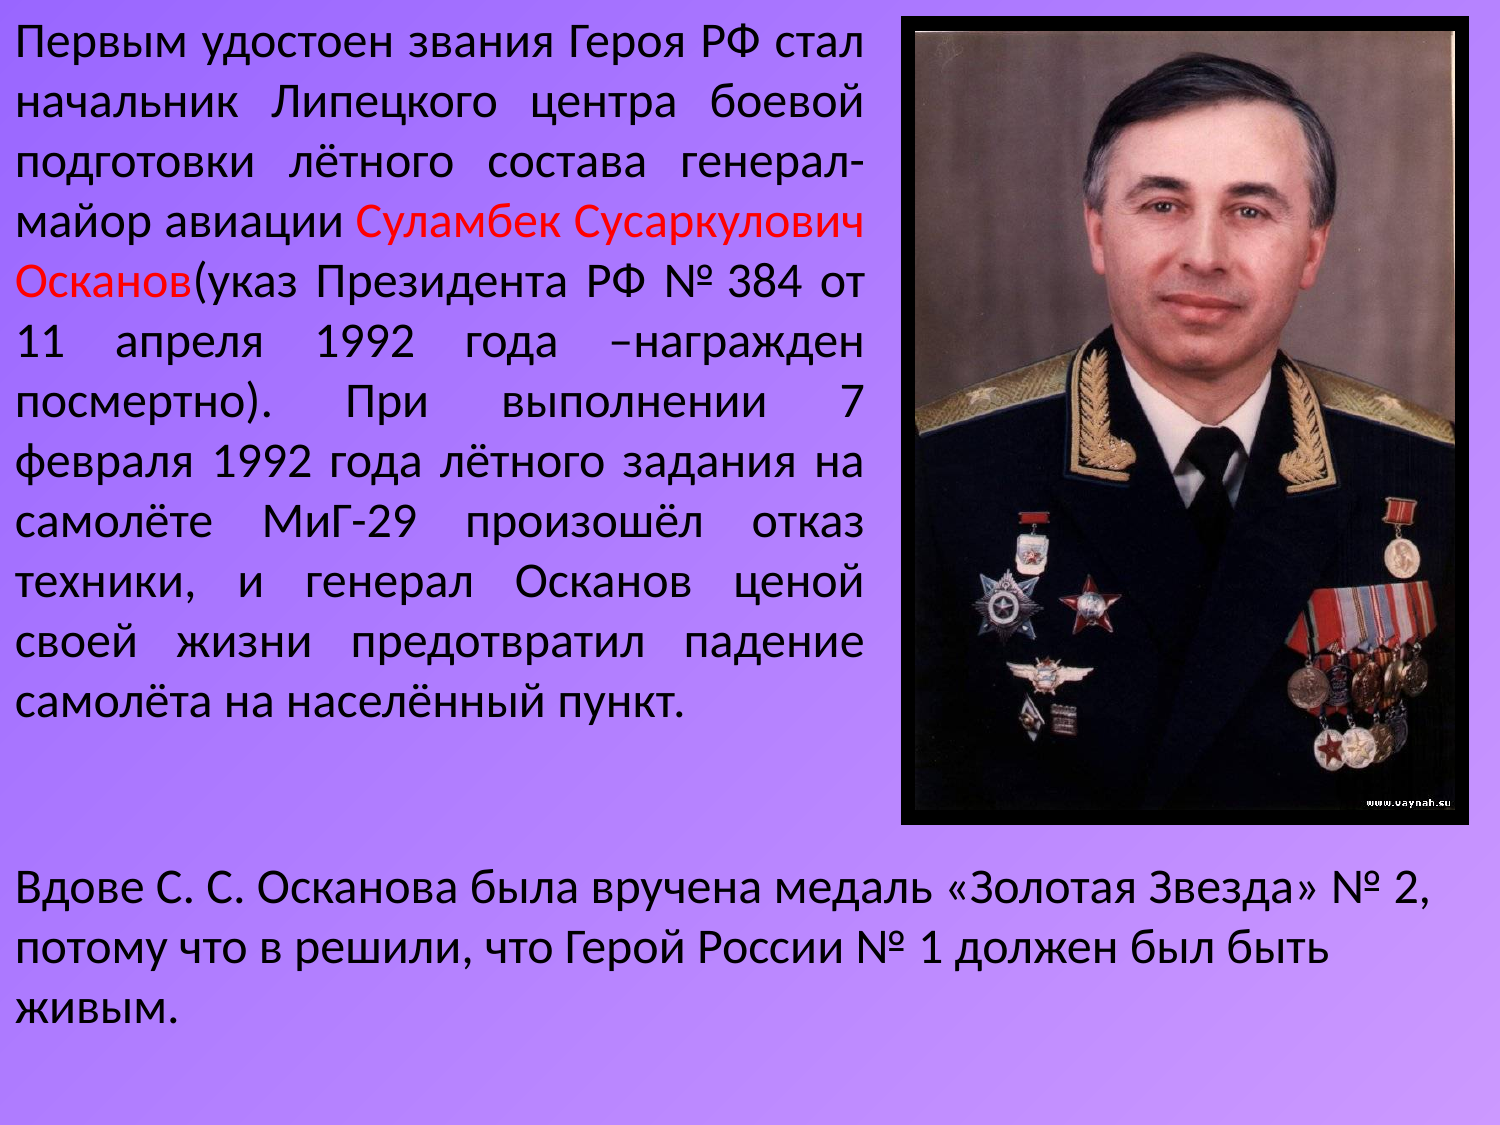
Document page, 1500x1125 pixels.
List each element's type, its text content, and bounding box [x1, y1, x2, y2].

text_box Первым удостоен звания Героя РФ стал начальник Липецкого центра боевой подготовки лётного состава генерал-майор авиации Суламбек Сусаркулович Осканов(указ Президента РФ № 384 от 11 апреля 1992 года –награжден посмертно). При выполнении 7 февраля 1992 года лётного задания на самолёте МиГ-29 произошёл отказ техники, и генерал Осканов ценой своей жизни предотвратил падение самолёта на населённый пункт. [0, 0, 880, 735]
text_box Вдове С. С. Осканова была вручена медаль «Золотая Звезда» № 2, потому что в решили, что Герой России № 1 должен был быть живым. [0, 845, 1471, 1041]
picture [915, 30, 1455, 811]
